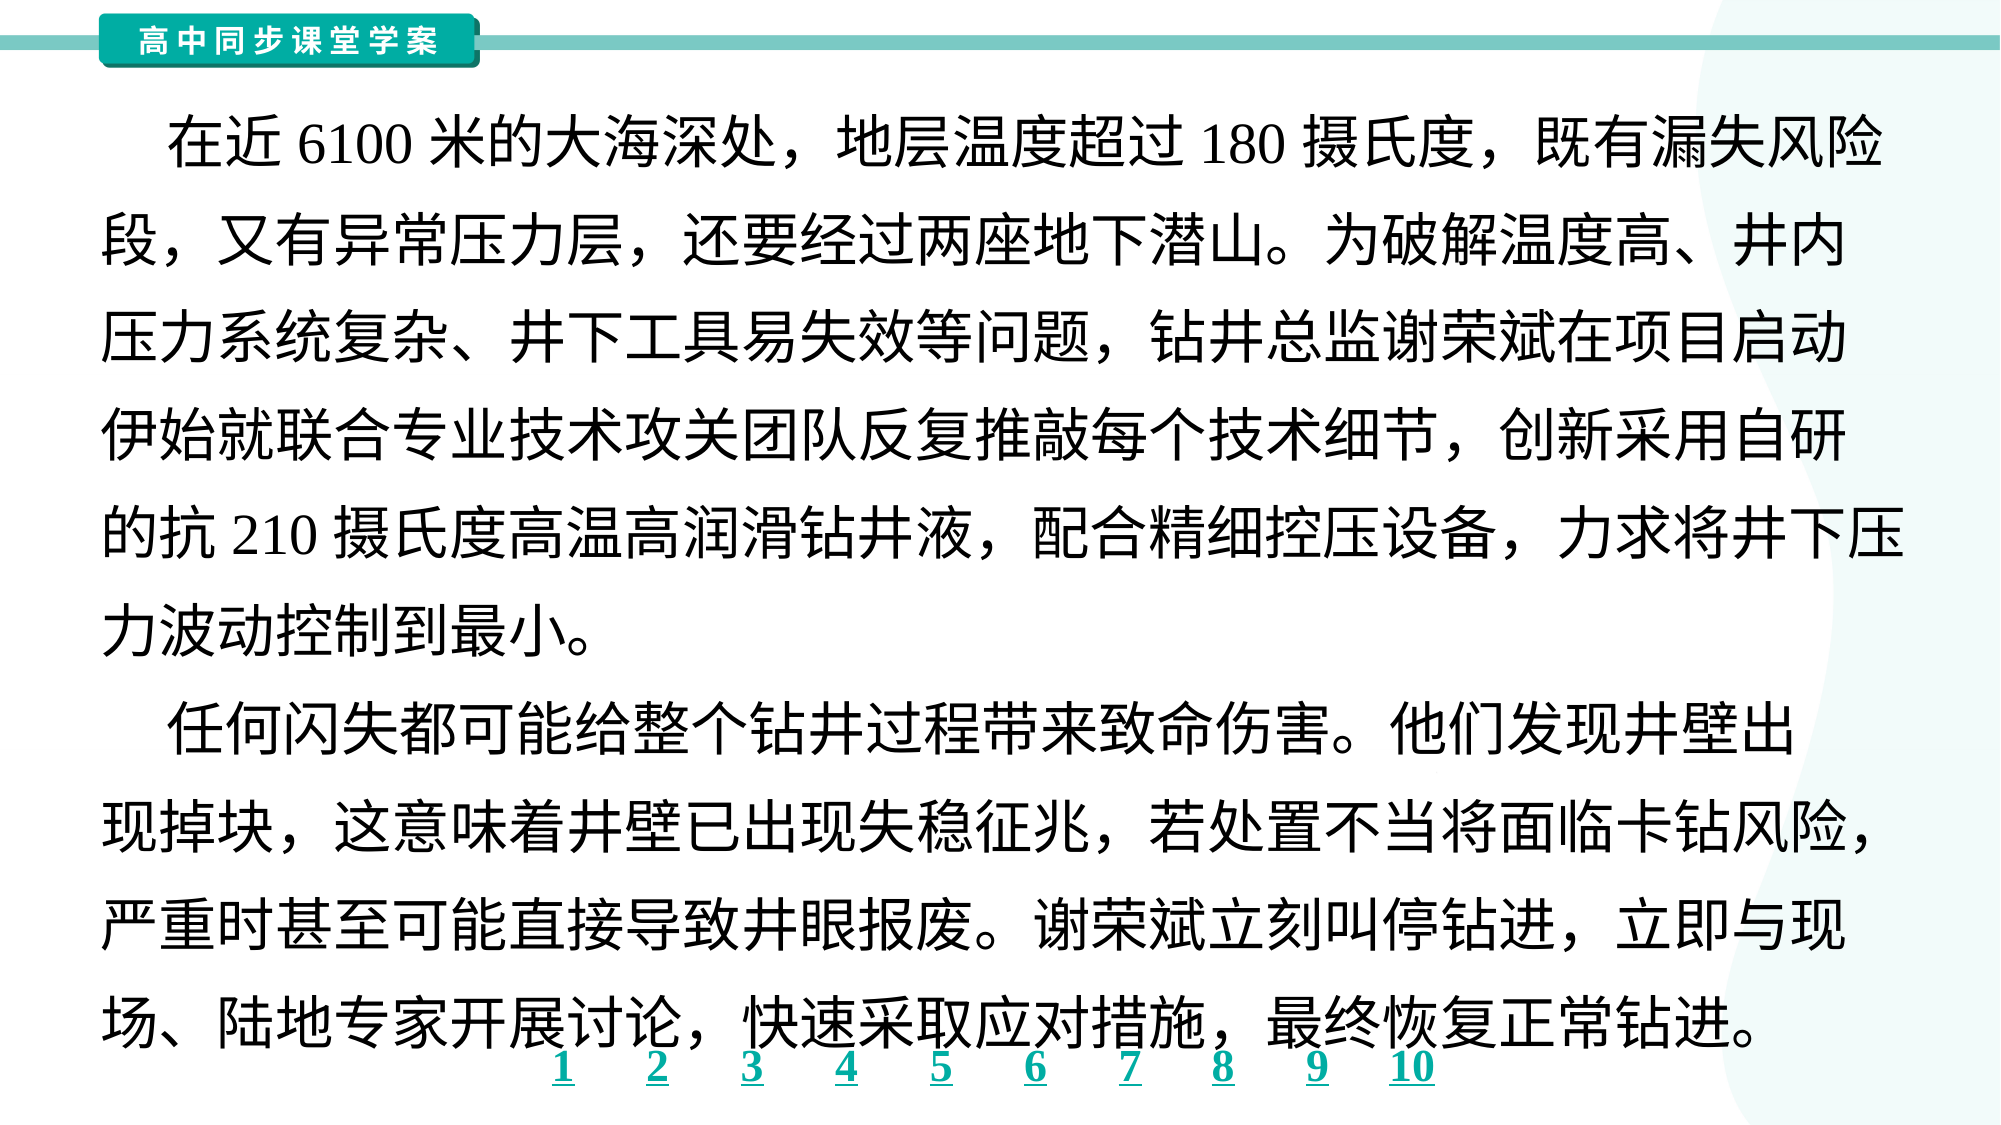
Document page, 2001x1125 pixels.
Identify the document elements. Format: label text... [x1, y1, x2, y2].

text_box 在近6100米的大海深处，地层温度超过180摄氏度，既有漏失风险 段，又有异常压力层，还要经过两座地下潜山。为破解温度高、井内 压力系统复杂、井下工具易失效等问题，钻井总监谢荣斌在项目启动 伊始就联合专业技术攻关团队反复推敲每个技术细节，创新采用自研 的抗210摄氏度高温高润滑钻井液，配合精细控压设备，力求将井下压 力波动控制到最小。 任何闪失都可能给整个钻井过程带来致命伤害。他们发现井壁出 现掉块，这意味着井壁已出现失稳征兆，若处置不当将面临卡钻风险， 严重时甚至可能直接导致井眼报废。谢荣斌立刻叫停钻进，立即与现 场、陆地专家开展讨论，快速采取应对措施，最终恢复正常钻进。 [100, 76, 1899, 1056]
picture [0, 0, 2000, 1125]
